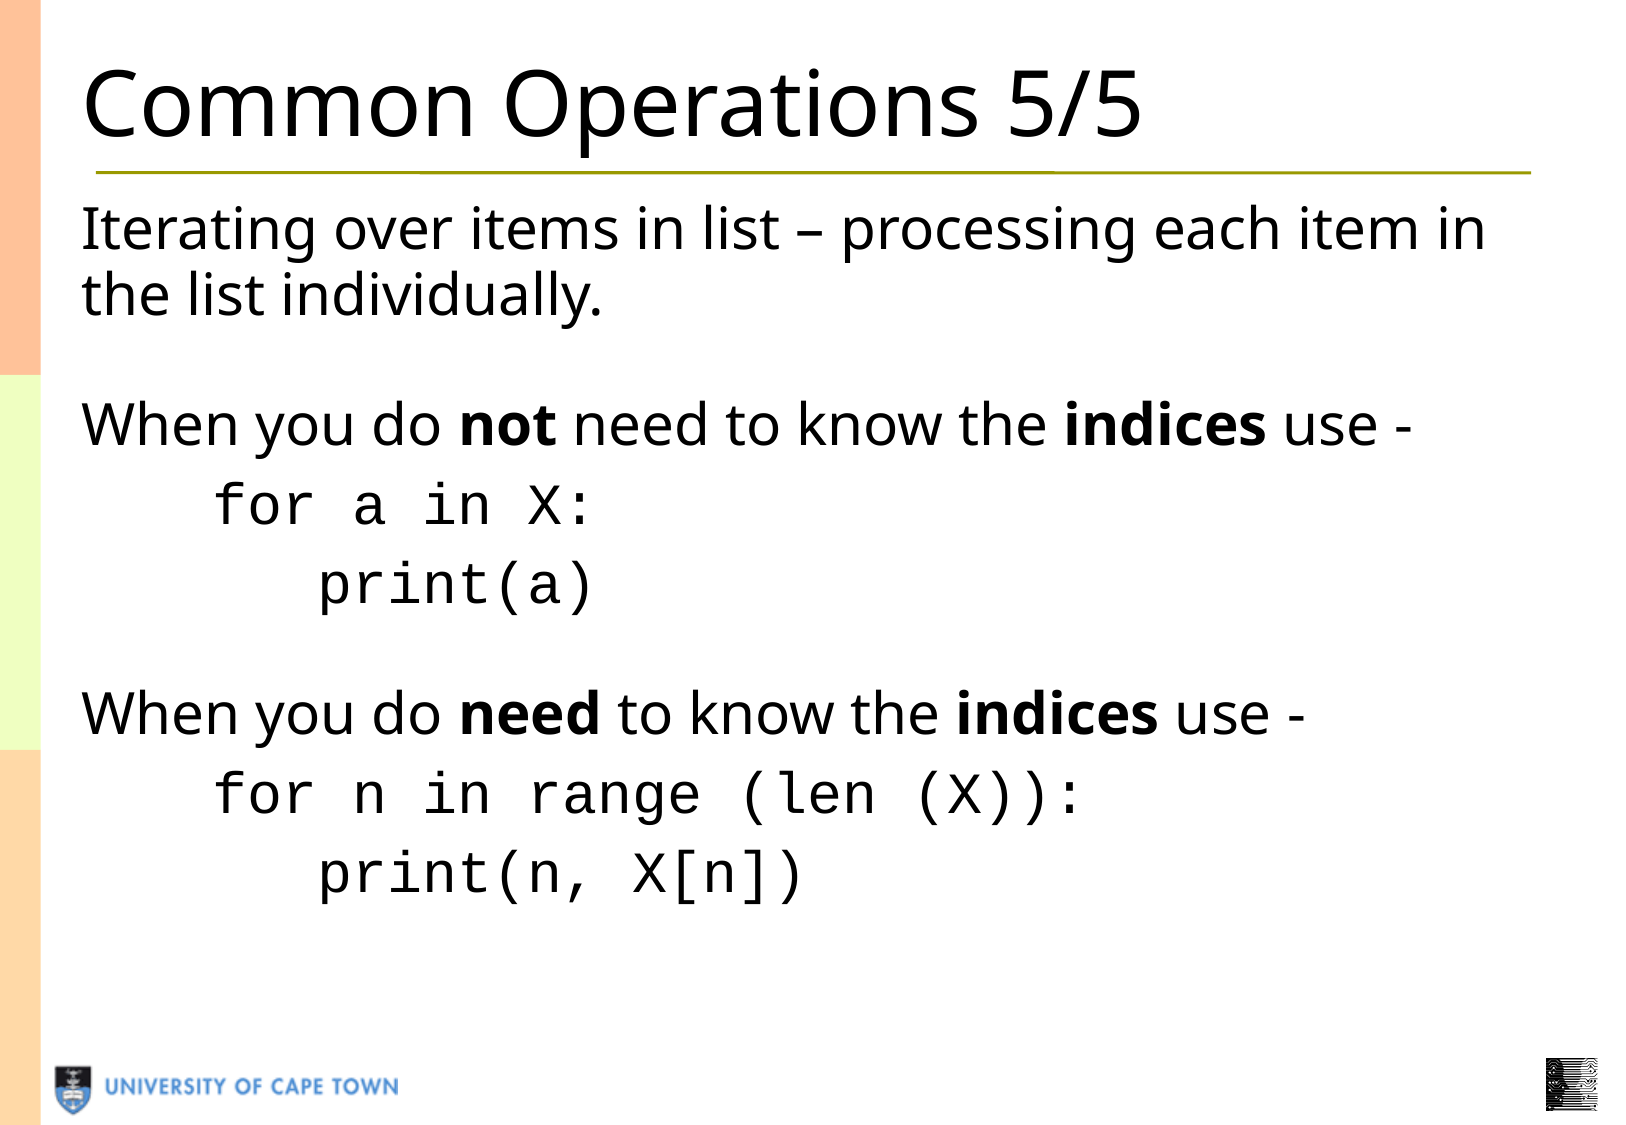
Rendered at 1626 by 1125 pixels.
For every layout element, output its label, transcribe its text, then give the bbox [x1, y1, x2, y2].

picture [44, 1048, 398, 1125]
picture [1546, 1058, 1598, 1111]
title Common Operations 5/5 [81, 36, 1543, 165]
list Iterating over items in list – processing each item in the list individually. When you do not need to know the indices use - for a in X: print(a) When you do need to know the indices use - for n in range (len (X)): print(n, X[n]) [81, 196, 1543, 991]
